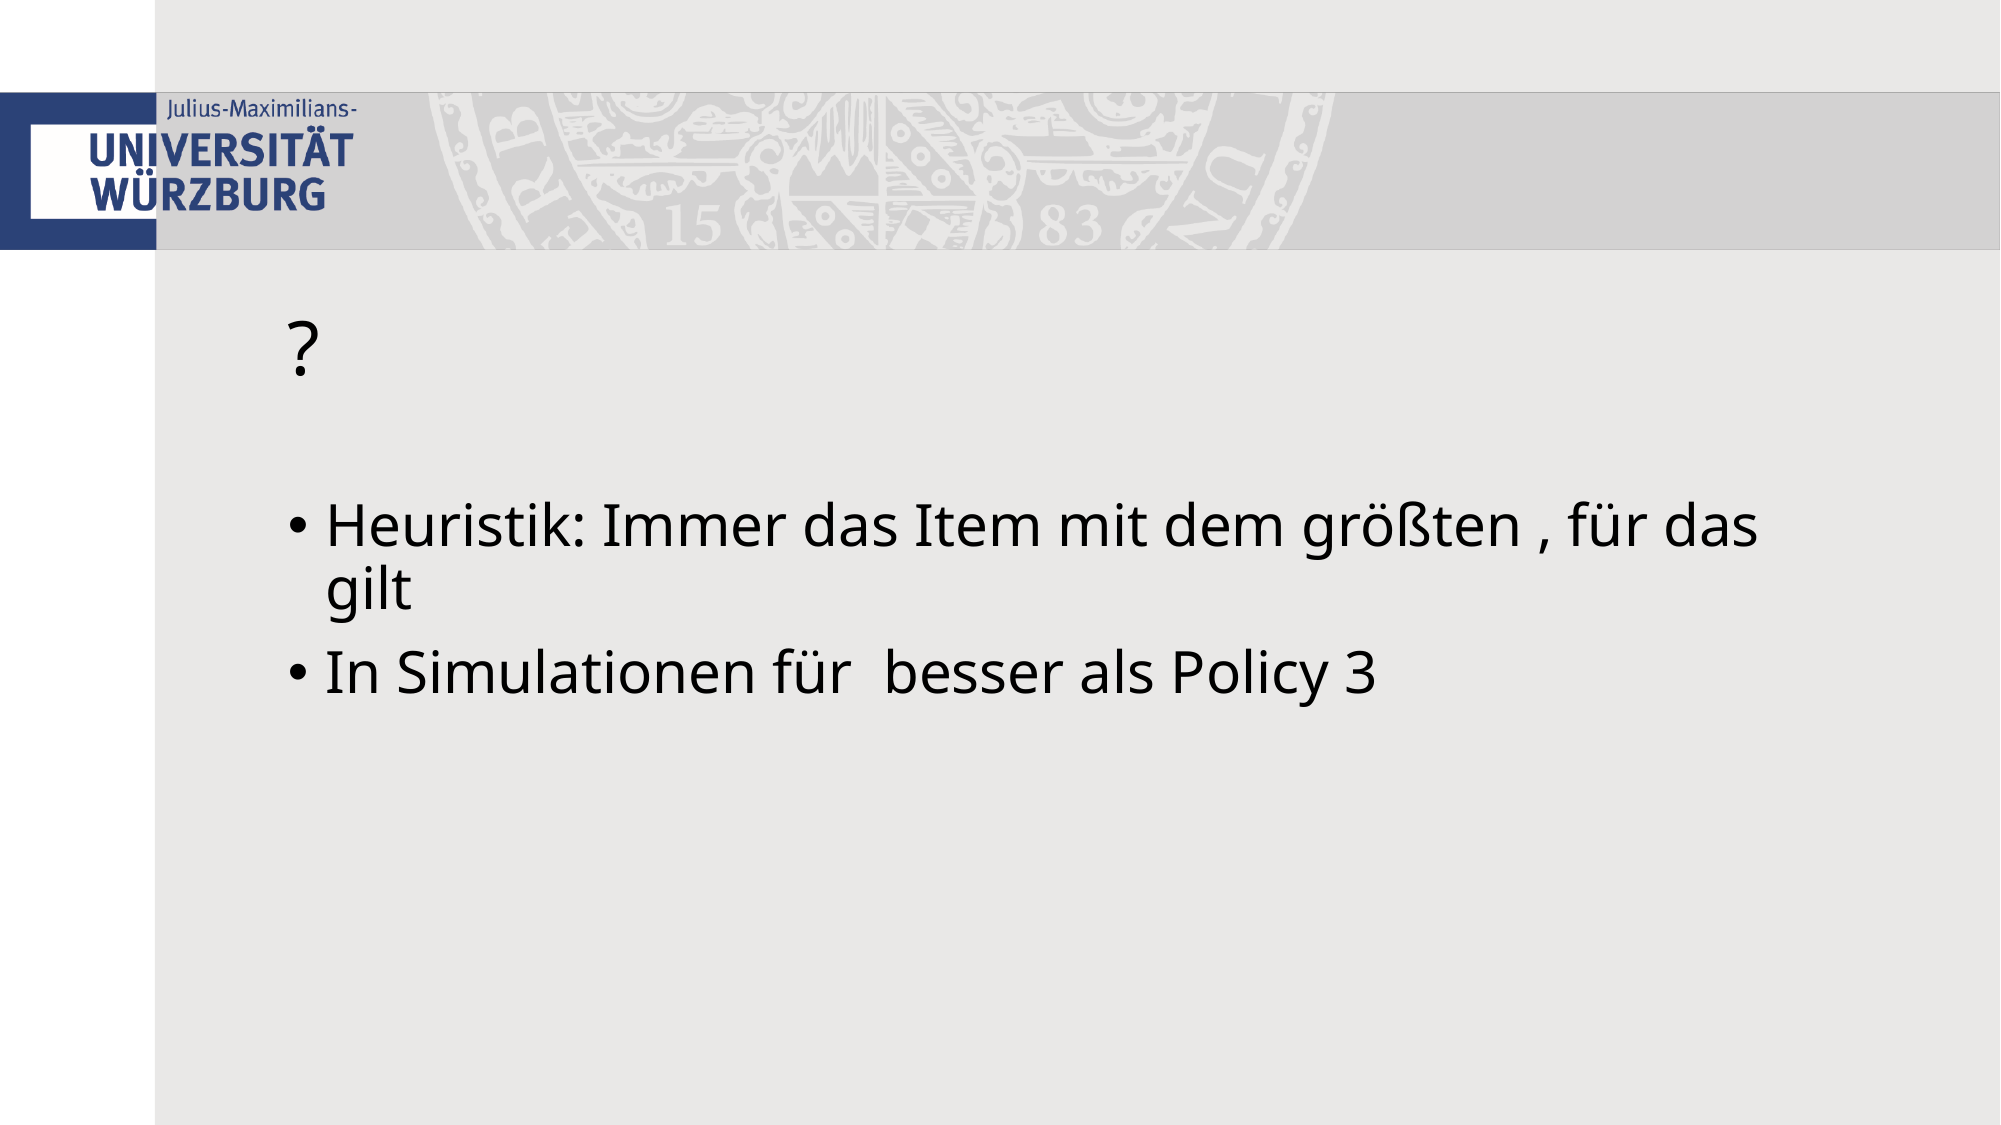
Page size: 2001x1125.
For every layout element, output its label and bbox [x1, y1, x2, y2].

picture [0, 92, 2000, 250]
